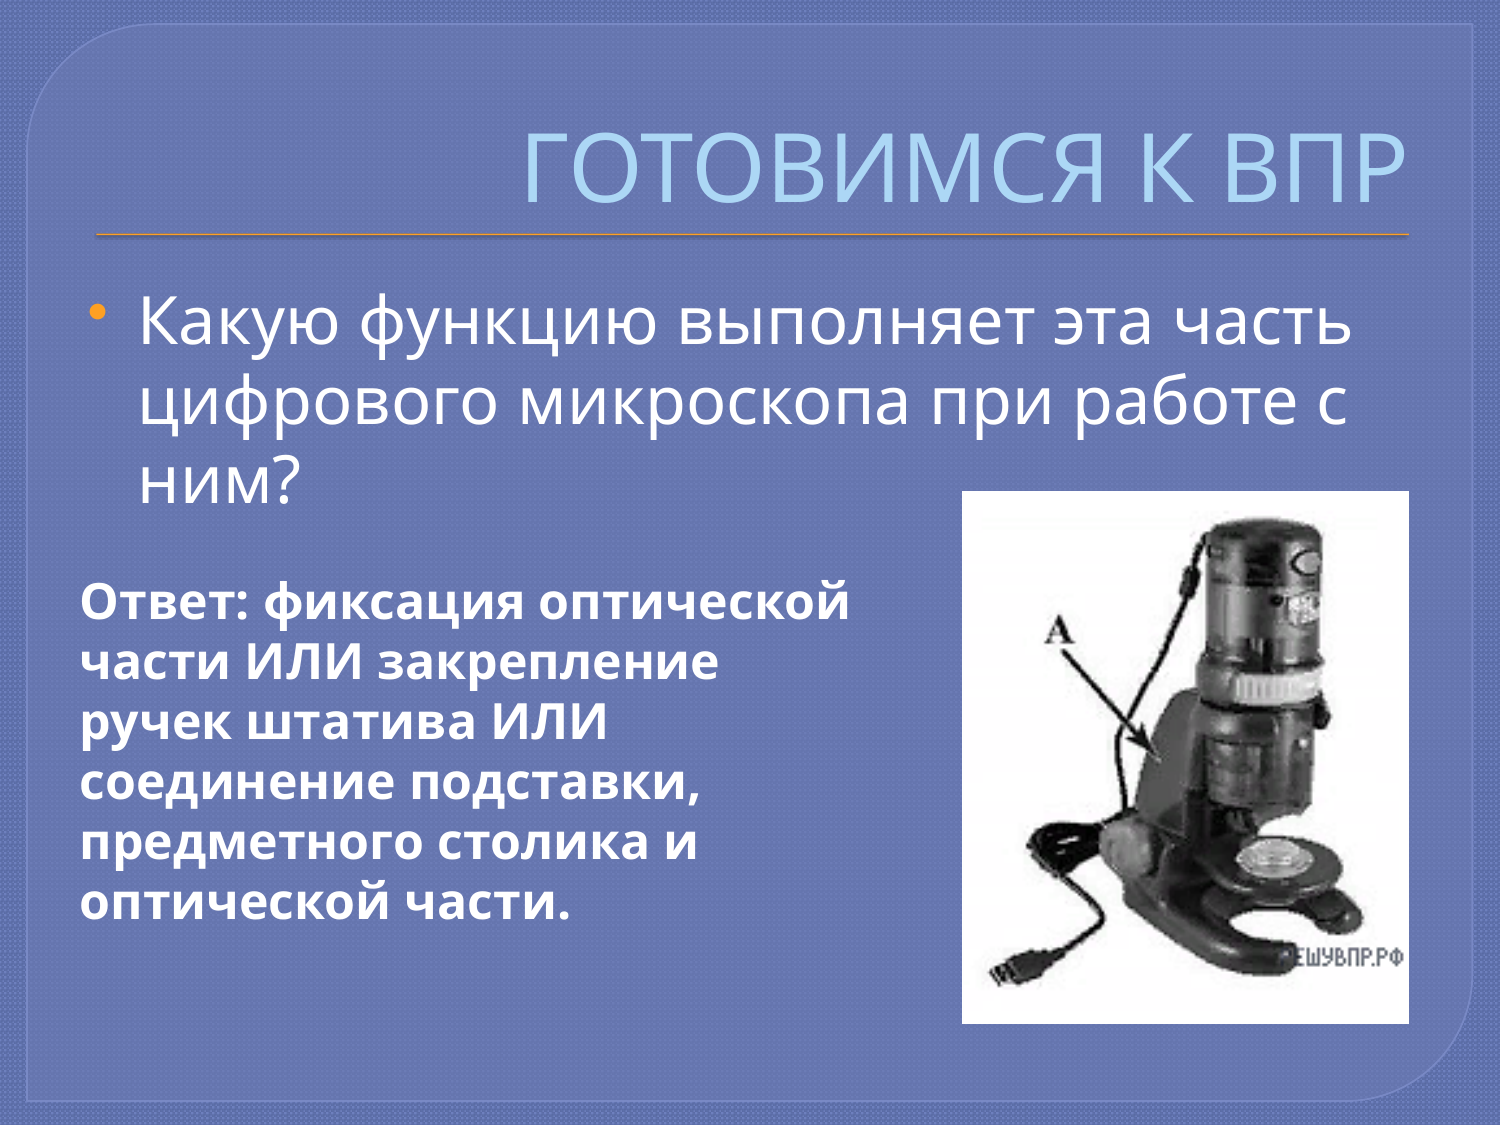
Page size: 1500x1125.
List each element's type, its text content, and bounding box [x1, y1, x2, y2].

text_box Ответ: фиксация оптической части ИЛИ закрепление ручек штатива ИЛИ соединение подставки, предметного столика и оптической части. [64, 562, 869, 938]
list Какую функцию выполняет эта часть цифрового микроскопа при работе с ним? [75, 270, 1425, 1013]
picture [962, 491, 1409, 1024]
title ГОТОВИМСЯ К ВПР [75, 41, 1425, 230]
